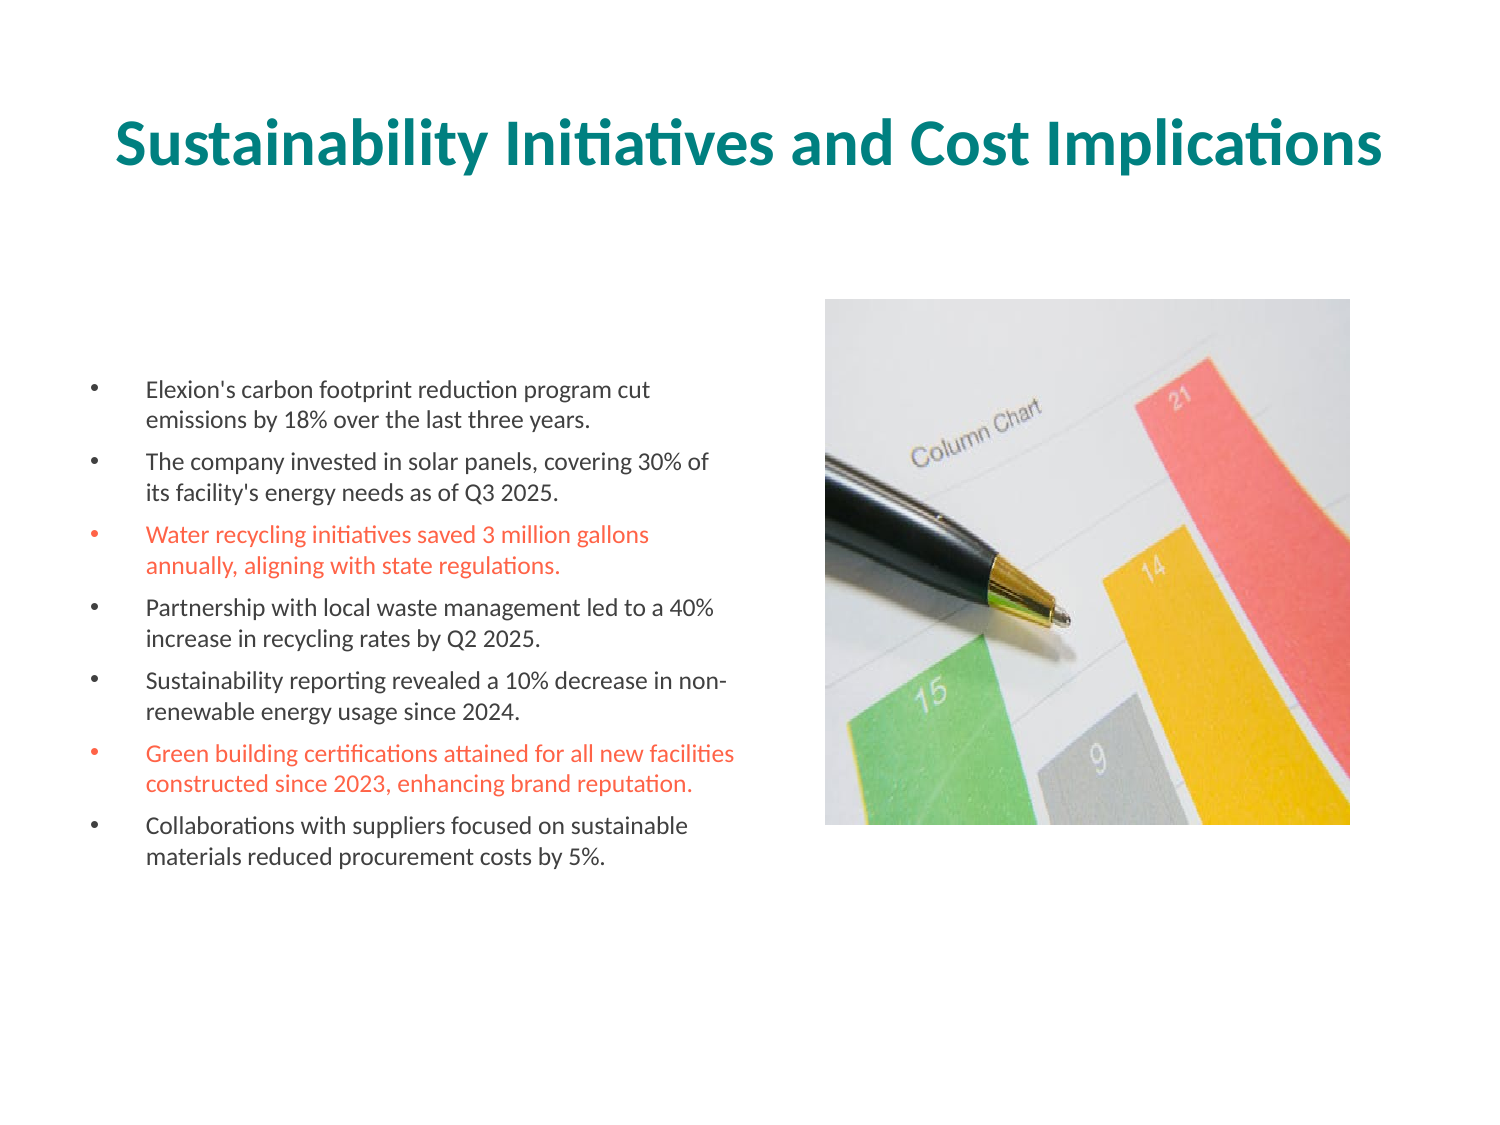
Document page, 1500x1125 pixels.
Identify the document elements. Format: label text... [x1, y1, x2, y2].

picture [824, 299, 1351, 826]
title Sustainability Initiatives and Cost Implications [75, 45, 1425, 233]
list Elexion's carbon footprint reduction program cut emissions by 18% over the last three years. The company invested in solar panels, covering 30% of its facility's energy needs as of Q3 2025. Water recycling initiatives saved 3 million gallons annually, aligning with state regulations. Partnership with local waste management led to a 40% increase in recycling rates by Q2 2025. Sustainability reporting revealed a 10% decrease in non-renewable energy usage since 2024. Green building certifications attained for all new facilities constructed since 2023, enhancing brand reputation. Collaborations with suppliers focused on sustainable materials reduced procurement costs by 5%. [75, 298, 750, 899]
